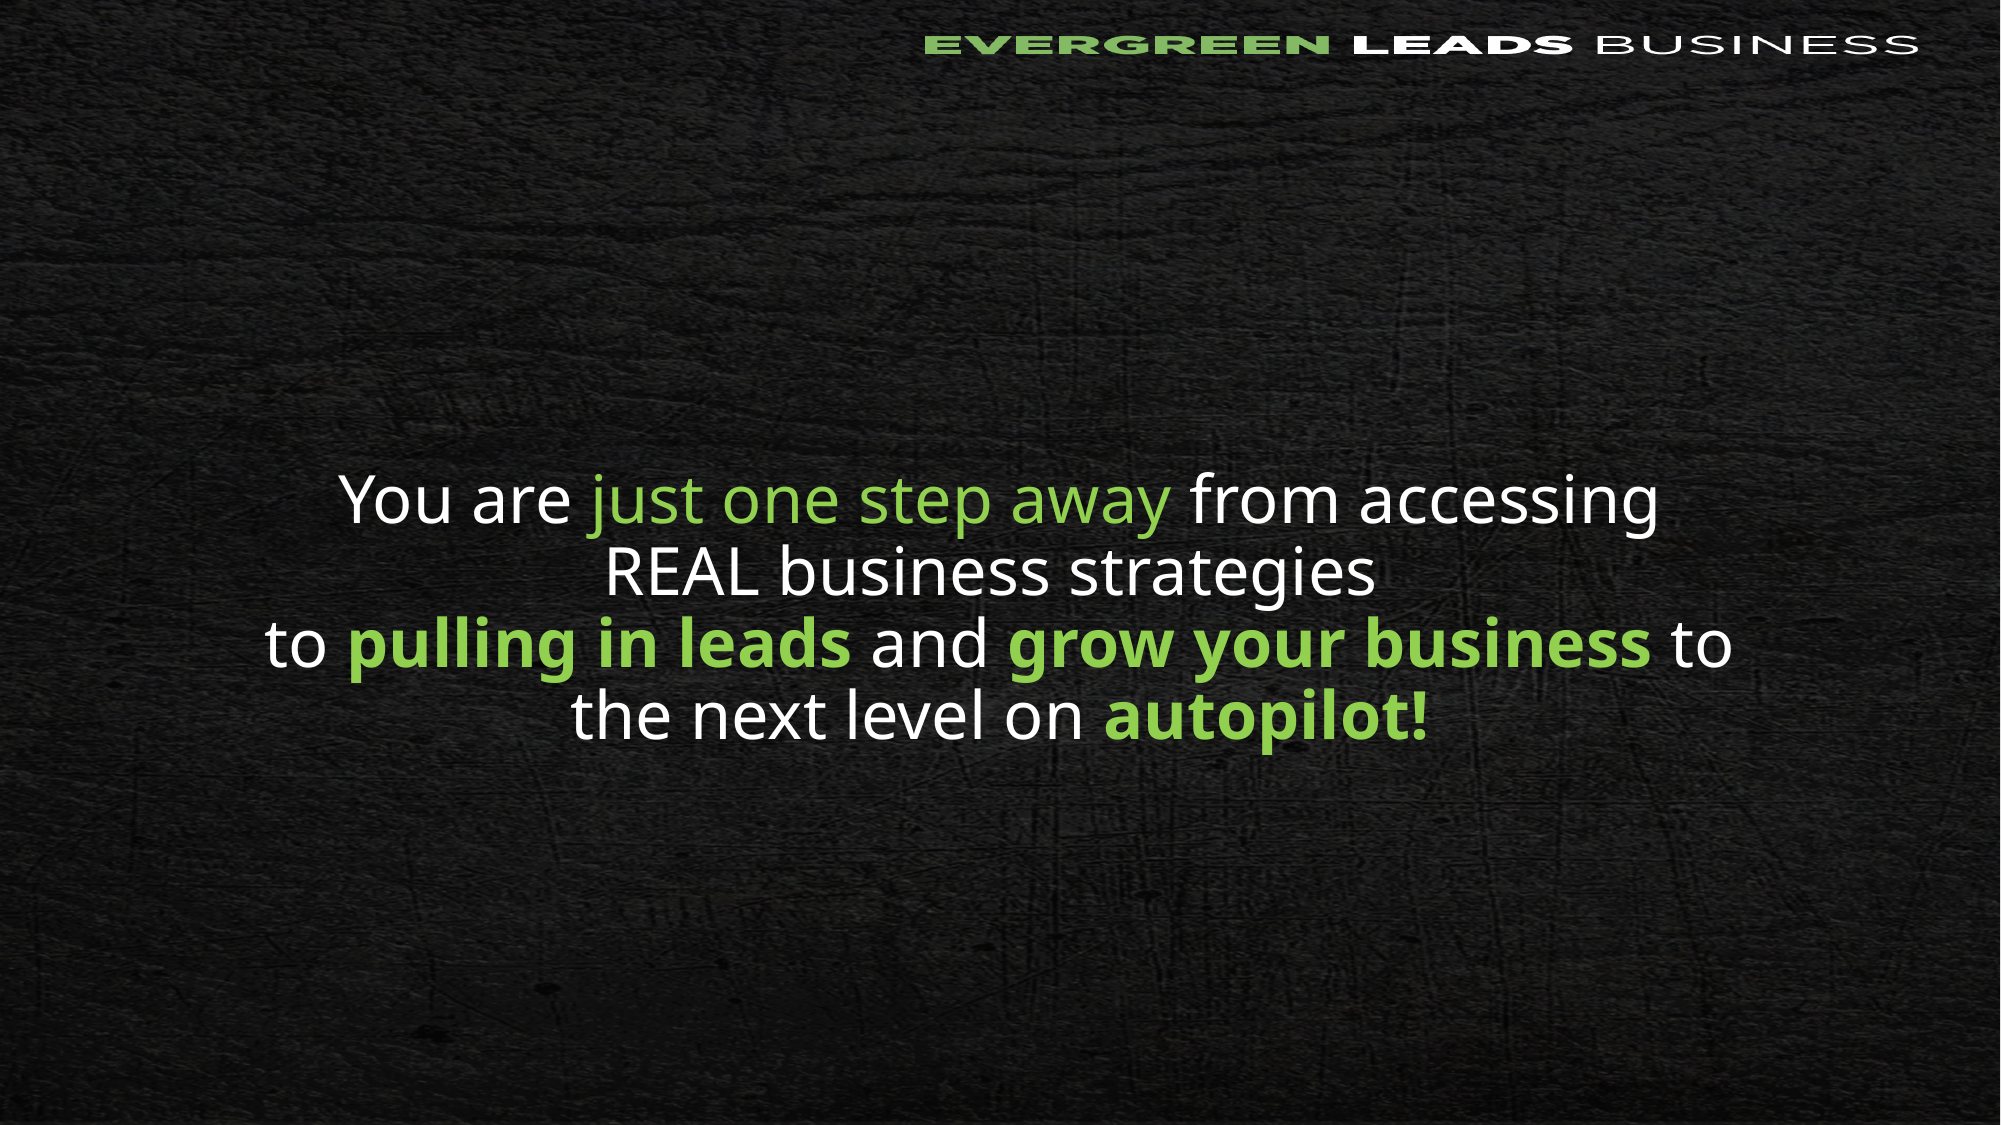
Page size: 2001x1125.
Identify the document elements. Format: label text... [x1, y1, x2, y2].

picture [0, 0, 2001, 1125]
title You are just one step away from accessing REAL business strategies to pulling in leads and grow your business to the next level on autopilot! [249, 464, 1750, 762]
